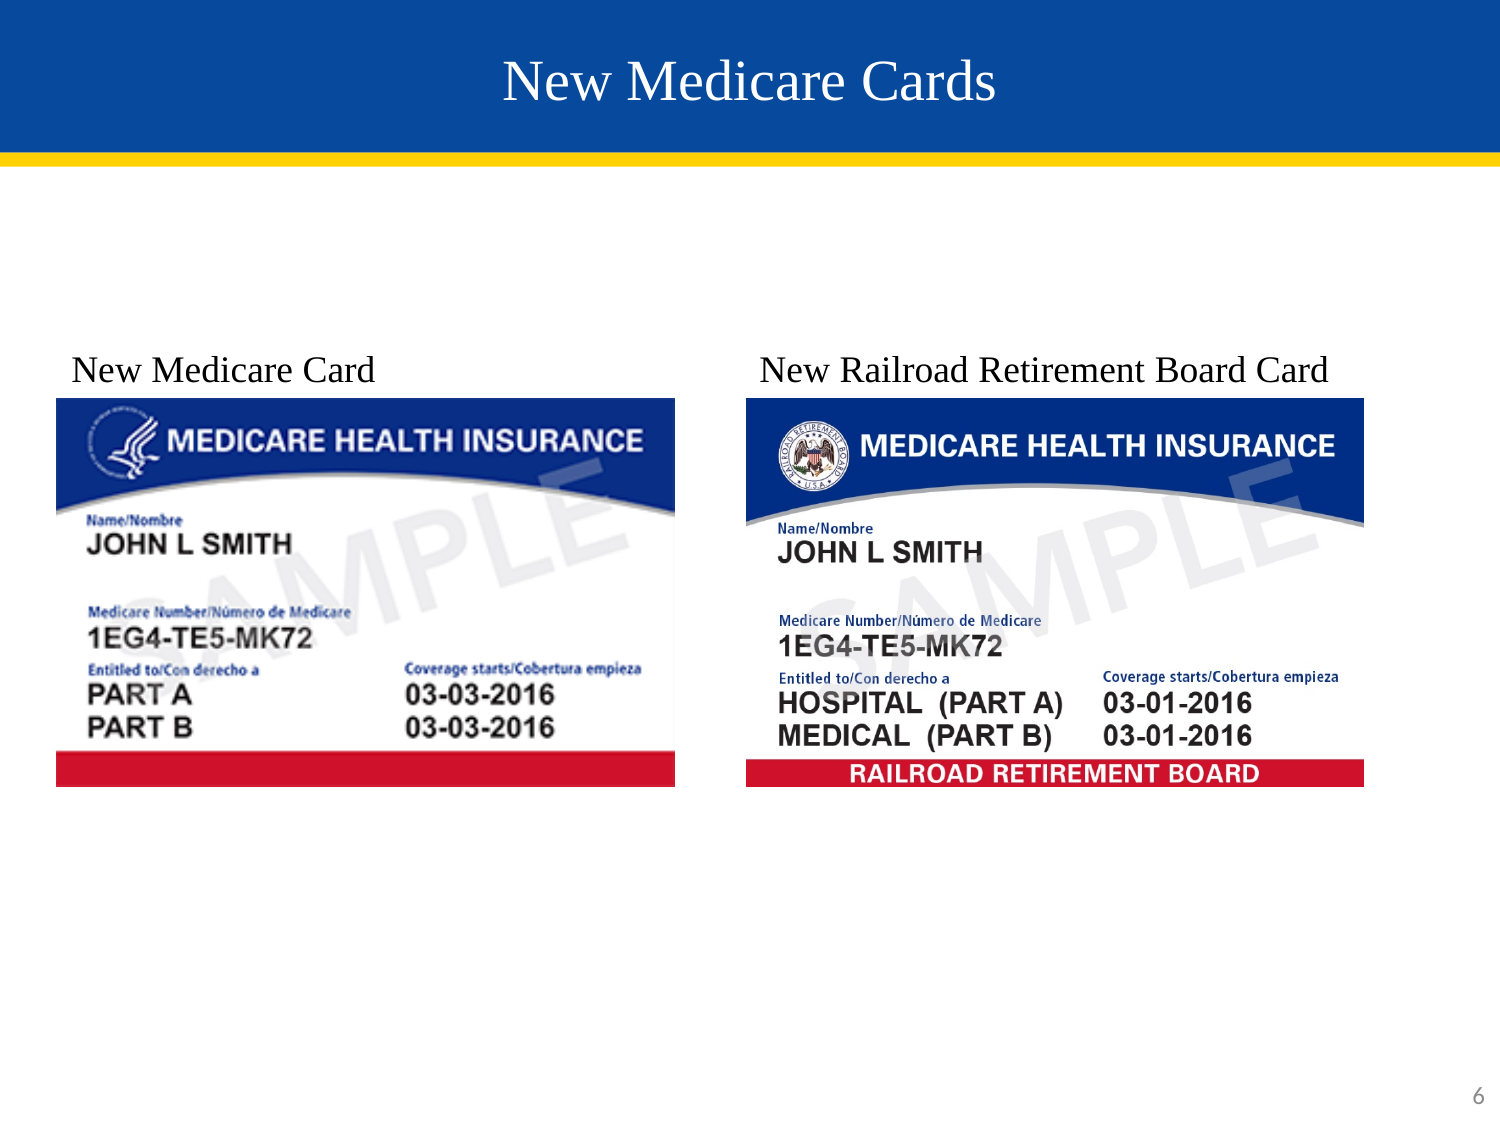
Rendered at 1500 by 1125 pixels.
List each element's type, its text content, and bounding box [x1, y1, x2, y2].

picture [746, 398, 1364, 787]
title New Medicare Cards [493, 42, 1007, 116]
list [56, 398, 675, 787]
text_box New Railroad Retirement Board Card [744, 337, 1363, 398]
slide_number 6 [1149, 1064, 1500, 1125]
text_box New Medicare Card [56, 337, 675, 398]
